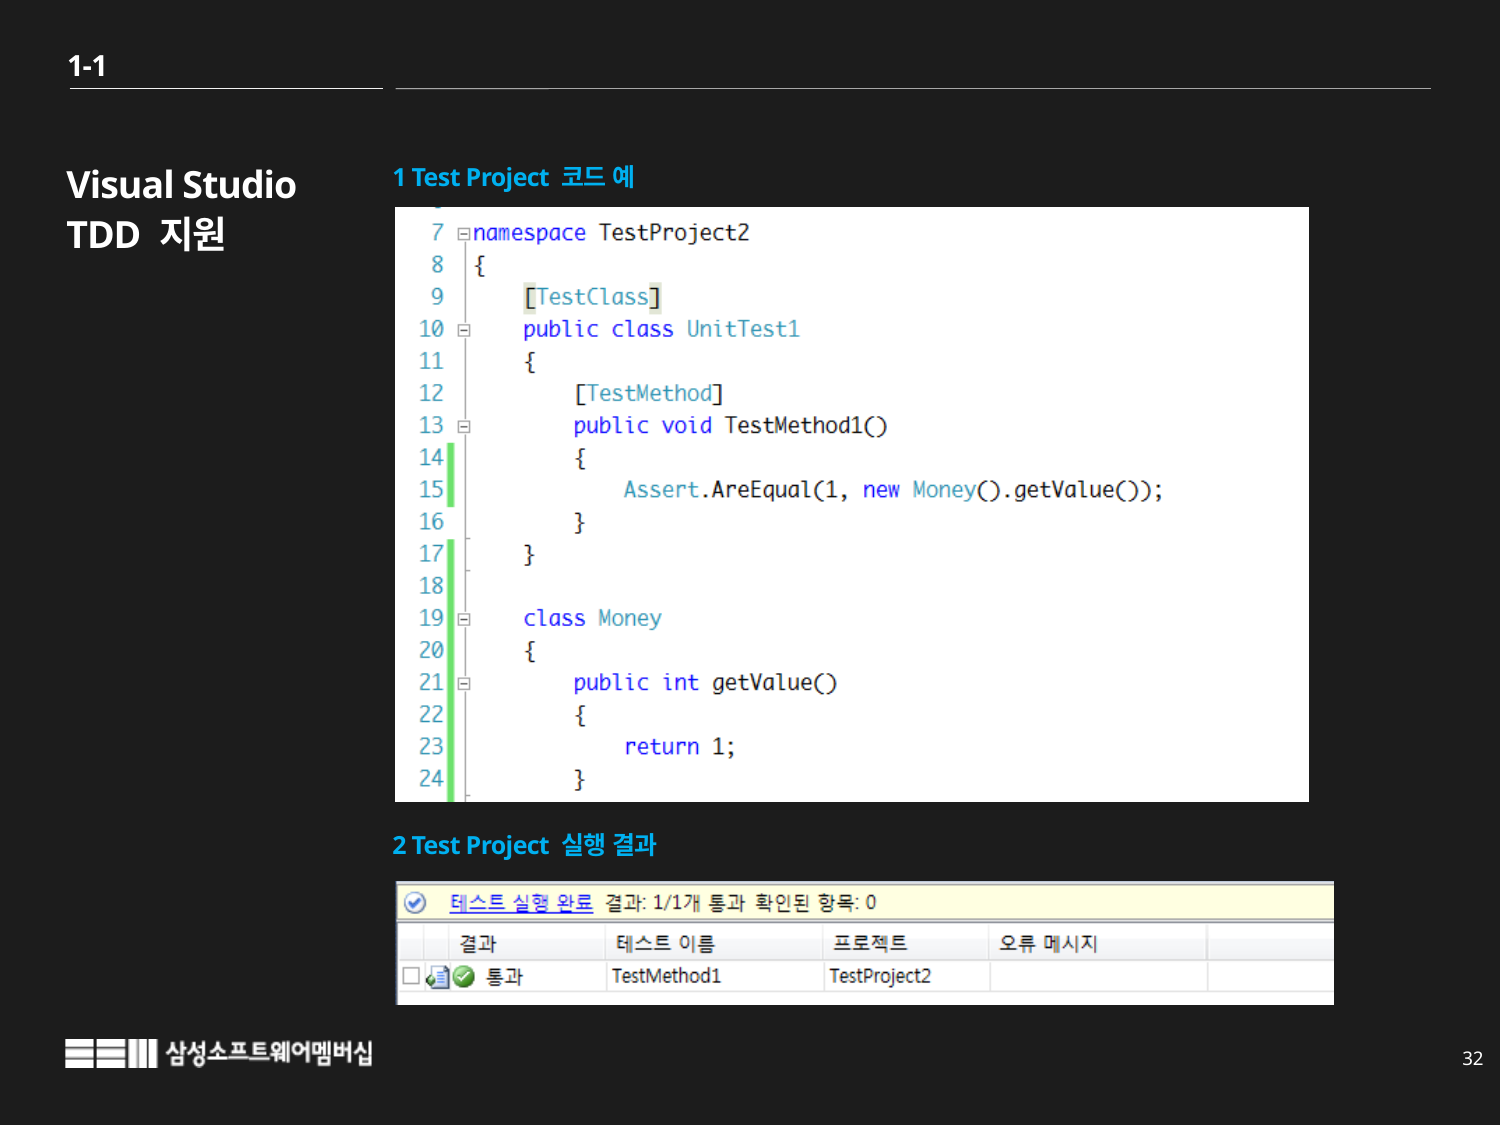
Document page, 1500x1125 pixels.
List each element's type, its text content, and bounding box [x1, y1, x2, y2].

picture [395, 206, 1309, 802]
picture [395, 881, 1334, 1006]
text_box 32 [1377, 1039, 1499, 1080]
text_box Visual Studio TDD 지원 [51, 148, 338, 264]
text_box 1-1 [52, 39, 123, 90]
picture [64, 1039, 375, 1068]
text_box 2 Test Project 실행 결과 [377, 822, 803, 867]
text_box 1 Test Project 코드 예 [377, 154, 803, 199]
